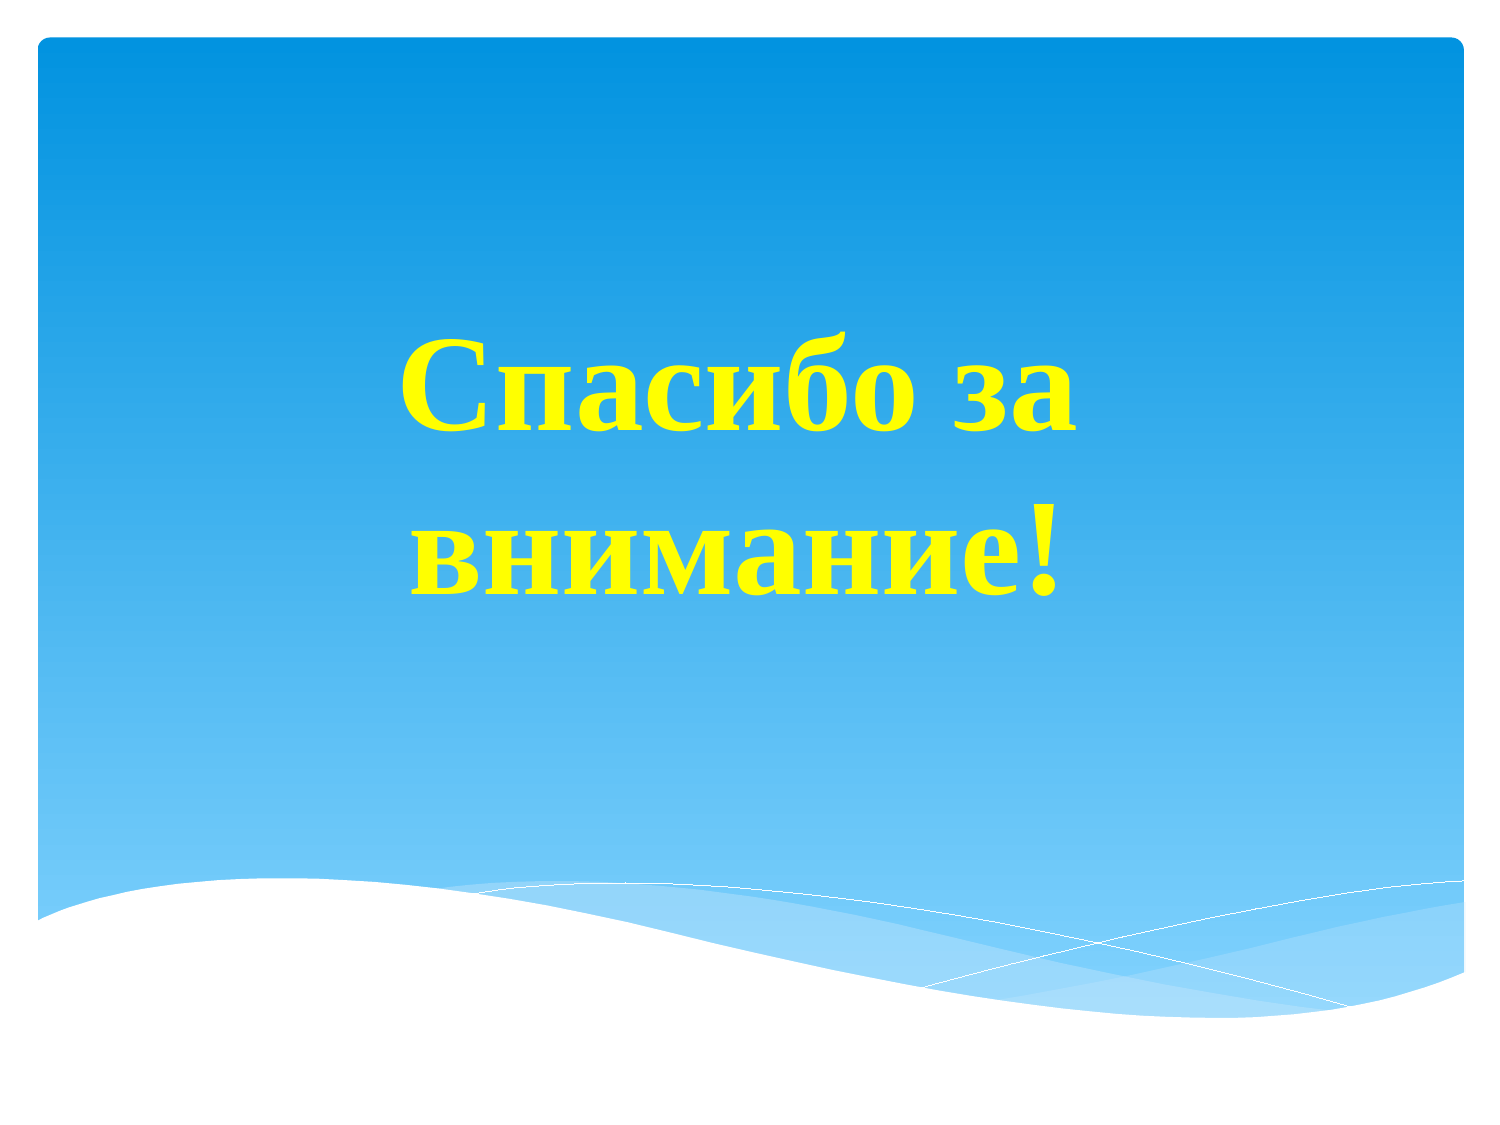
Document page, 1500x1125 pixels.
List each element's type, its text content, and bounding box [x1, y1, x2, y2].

title Спасибо за внимание! [100, 338, 1376, 631]
